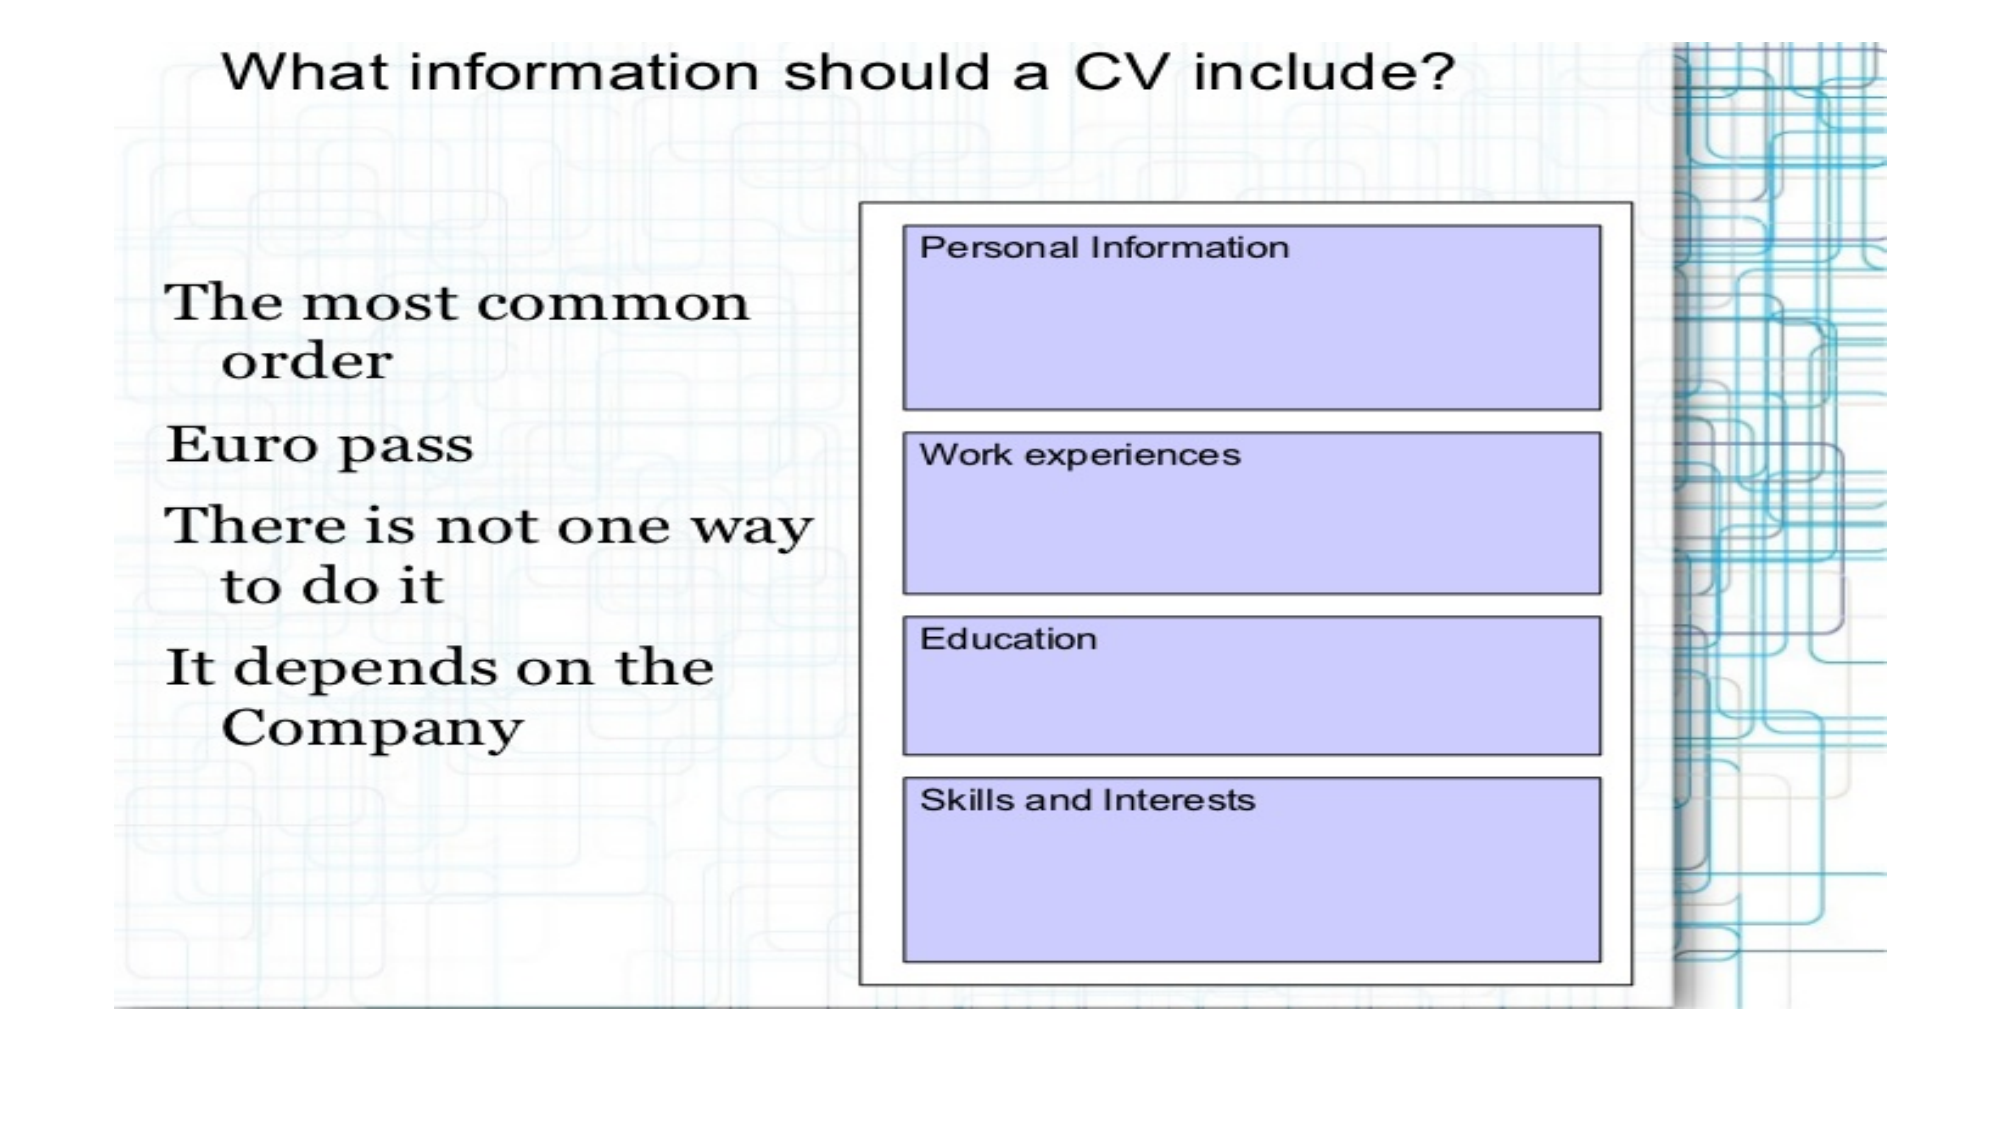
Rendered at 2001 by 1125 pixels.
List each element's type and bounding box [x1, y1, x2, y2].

list [114, 42, 1887, 1009]
